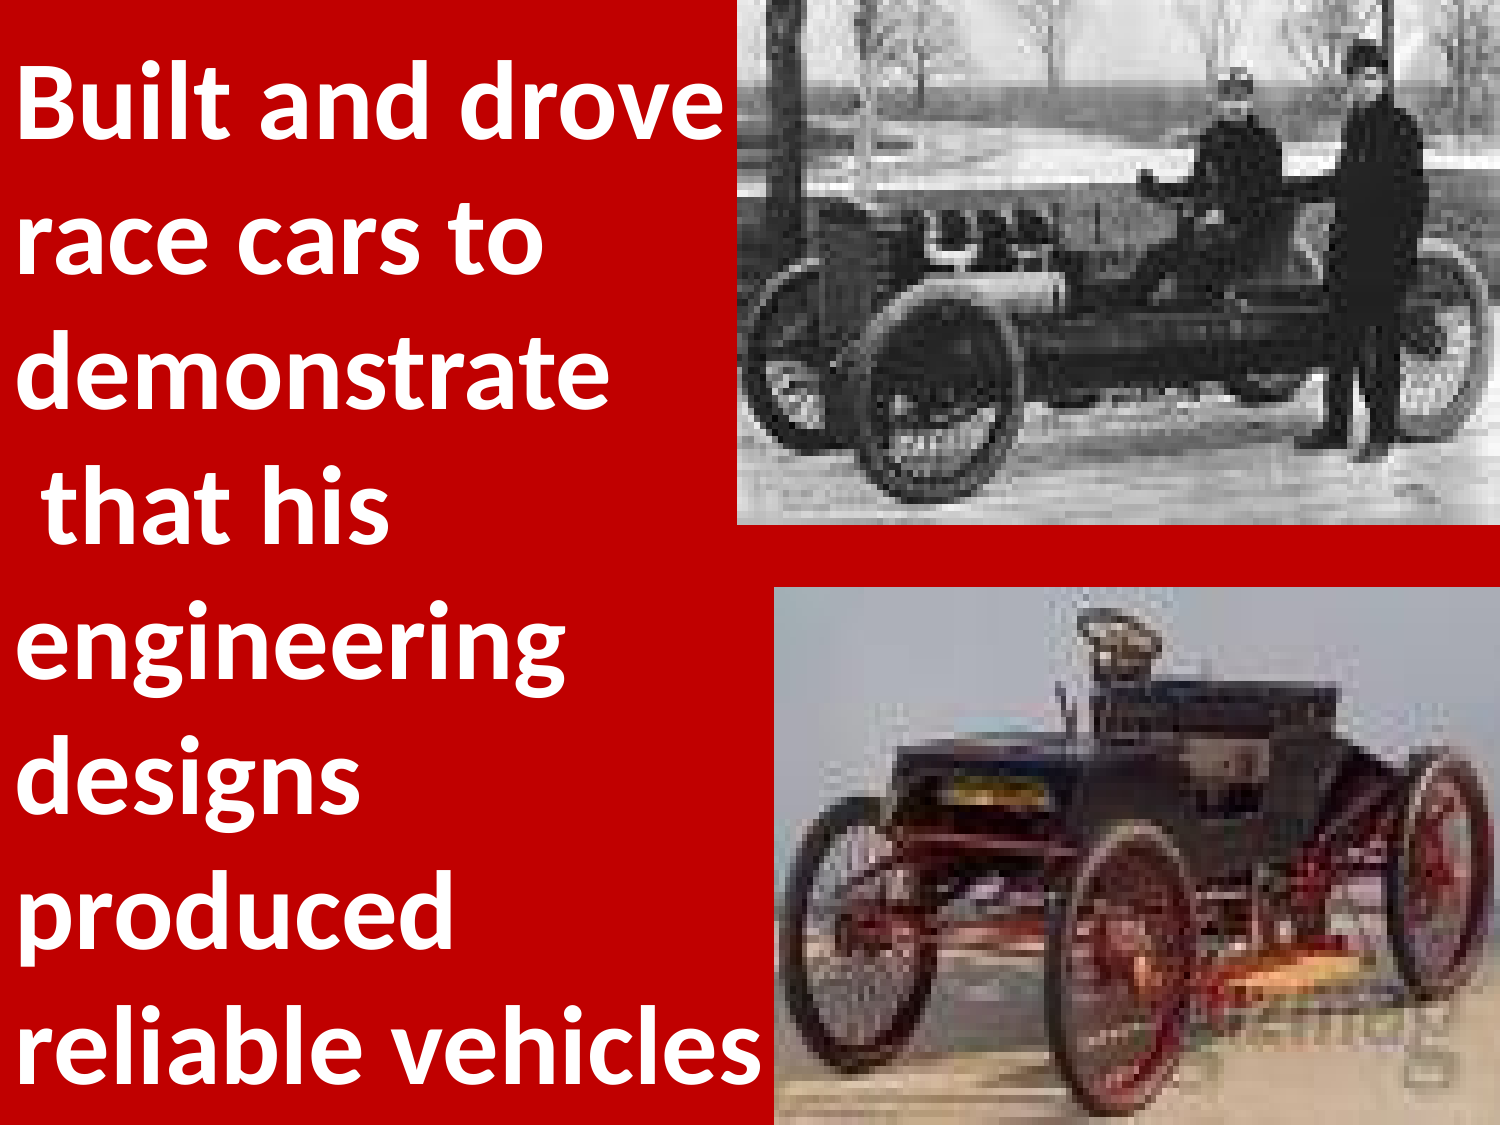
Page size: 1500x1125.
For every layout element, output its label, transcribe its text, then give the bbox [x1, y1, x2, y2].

picture [774, 587, 1500, 1125]
picture [737, 0, 1500, 526]
text_box Built and drove race cars to demonstrate that his engineering designs produced reliable vehicles [0, 19, 863, 1114]
